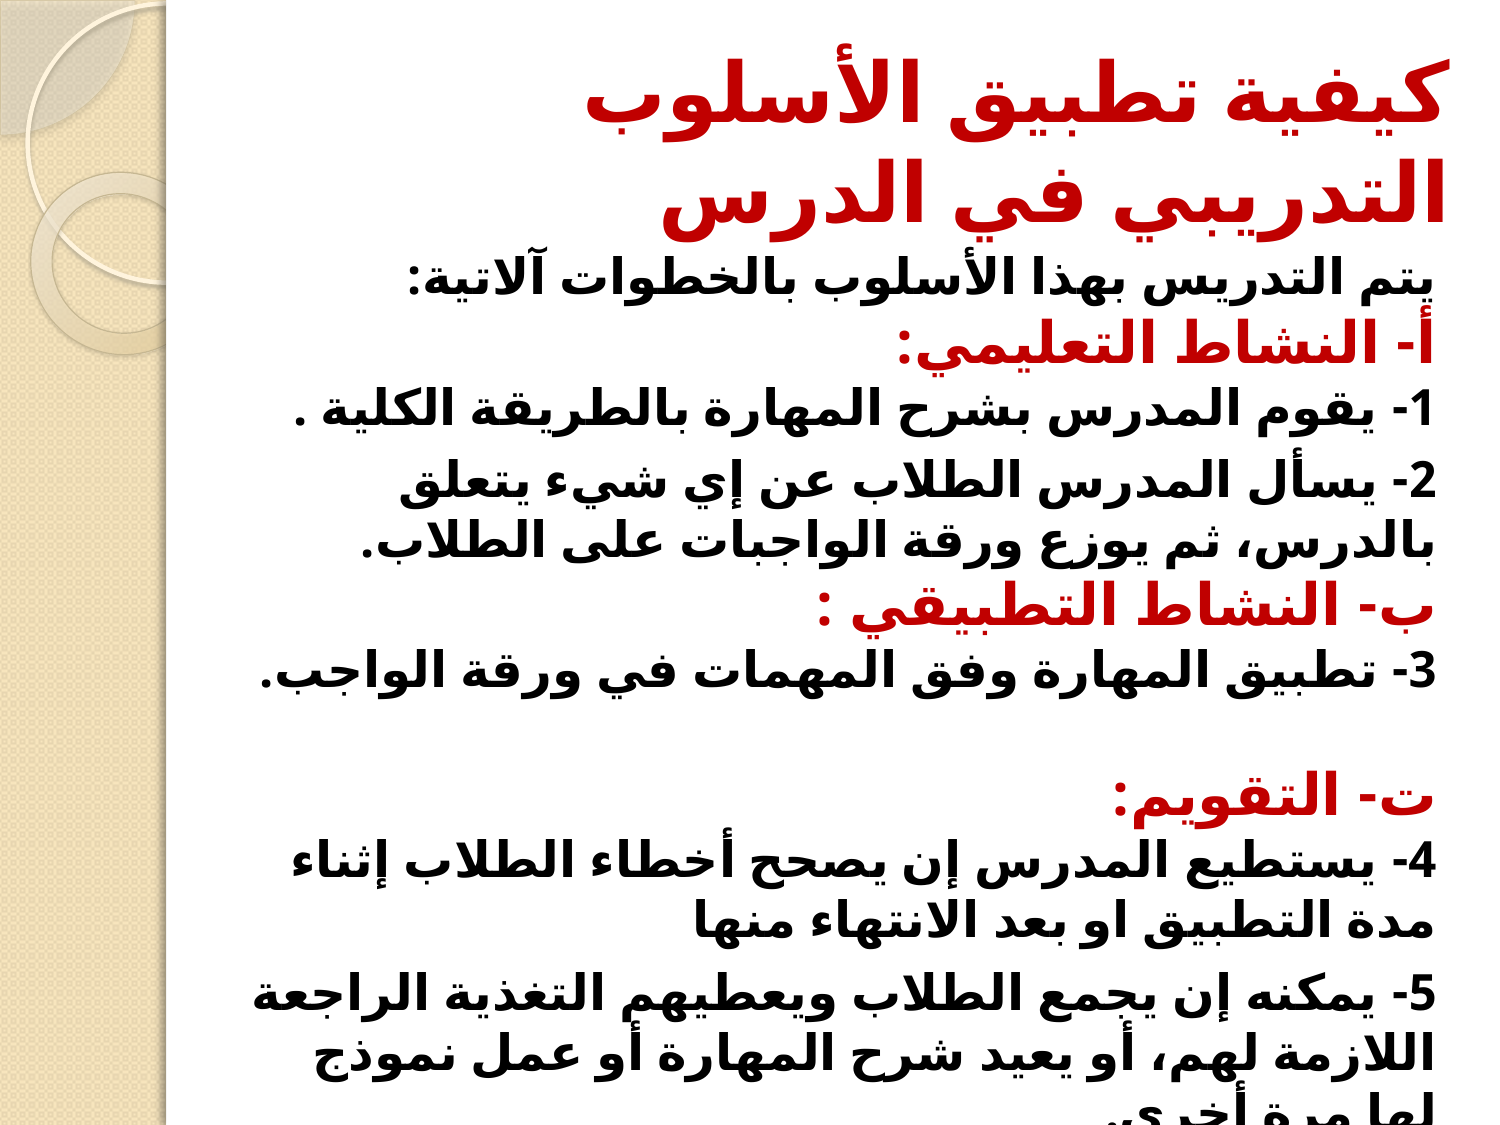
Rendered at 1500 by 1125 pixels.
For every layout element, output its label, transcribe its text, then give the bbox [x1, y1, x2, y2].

list يتم التدريس بهذا الأسلوب بالخطوات آلاتية: أ- النشاط التعليمي: 1- يقوم المدرس بشرح المهارة بالطريقة الكلية . 2- يسأل المدرس الطلاب عن إي شيء يتعلق بالدرس، ثم يوزع ورقة الواجبات على الطلاب. ب- النشاط التطبيقي : 3- تطبيق المهارة وفق المهمات في ورقة الواجب. ت- التقويم: 4- يستطيع المدرس إن يصحح أخطاء الطلاب إثناء مدة التطبيق او بعد الانتهاء منها 5- يمكنه إن يجمع الطلاب ويعطيهم التغذية الراجعة اللازمة لهم، أو يعيد شرح المهارة أو عمل نموذج لها مرة أخرى. [235, 237, 1466, 1025]
title كيفية تطبيق الأسلوب التدريبي في الدرس [235, 45, 1466, 233]
